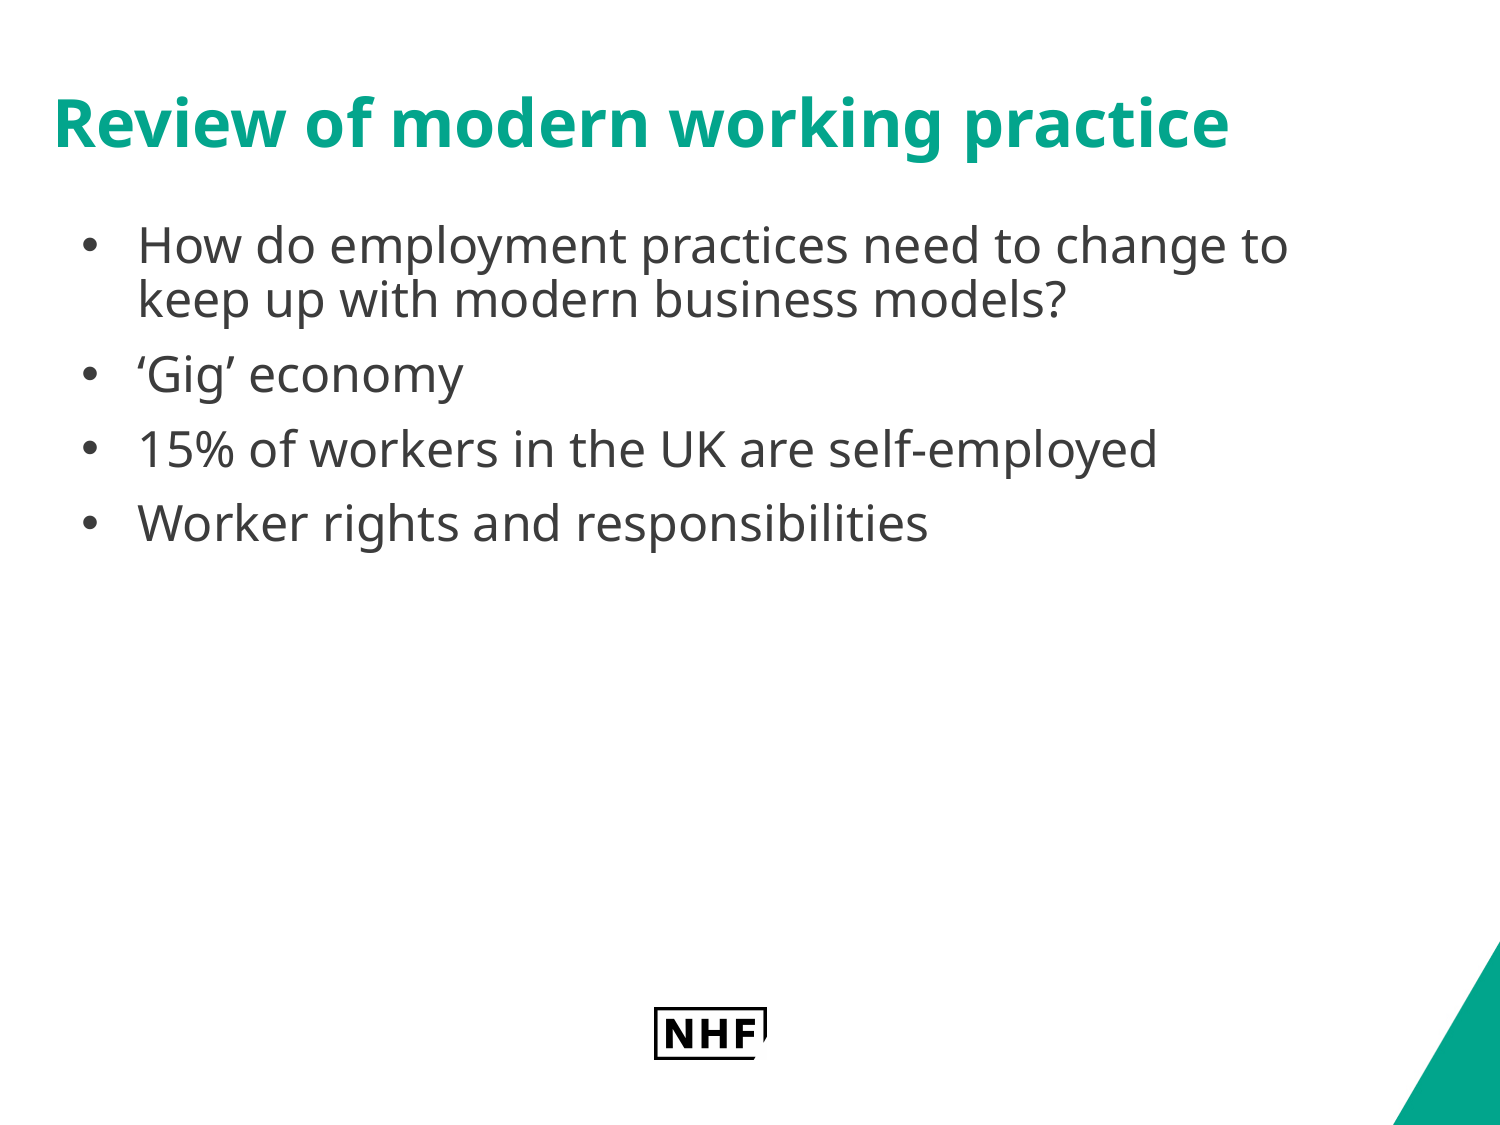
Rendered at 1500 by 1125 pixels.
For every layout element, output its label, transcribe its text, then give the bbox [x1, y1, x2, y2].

picture [654, 1007, 767, 1060]
picture [1381, 941, 1500, 1125]
text_box Review of modern working practice [37, 73, 1247, 169]
subtitle How do employment practices need to change to keep up with modern business models? ‘Gig’ economy 15% of workers in the UK are self-employed Worker rights and responsibilities [66, 212, 1355, 929]
